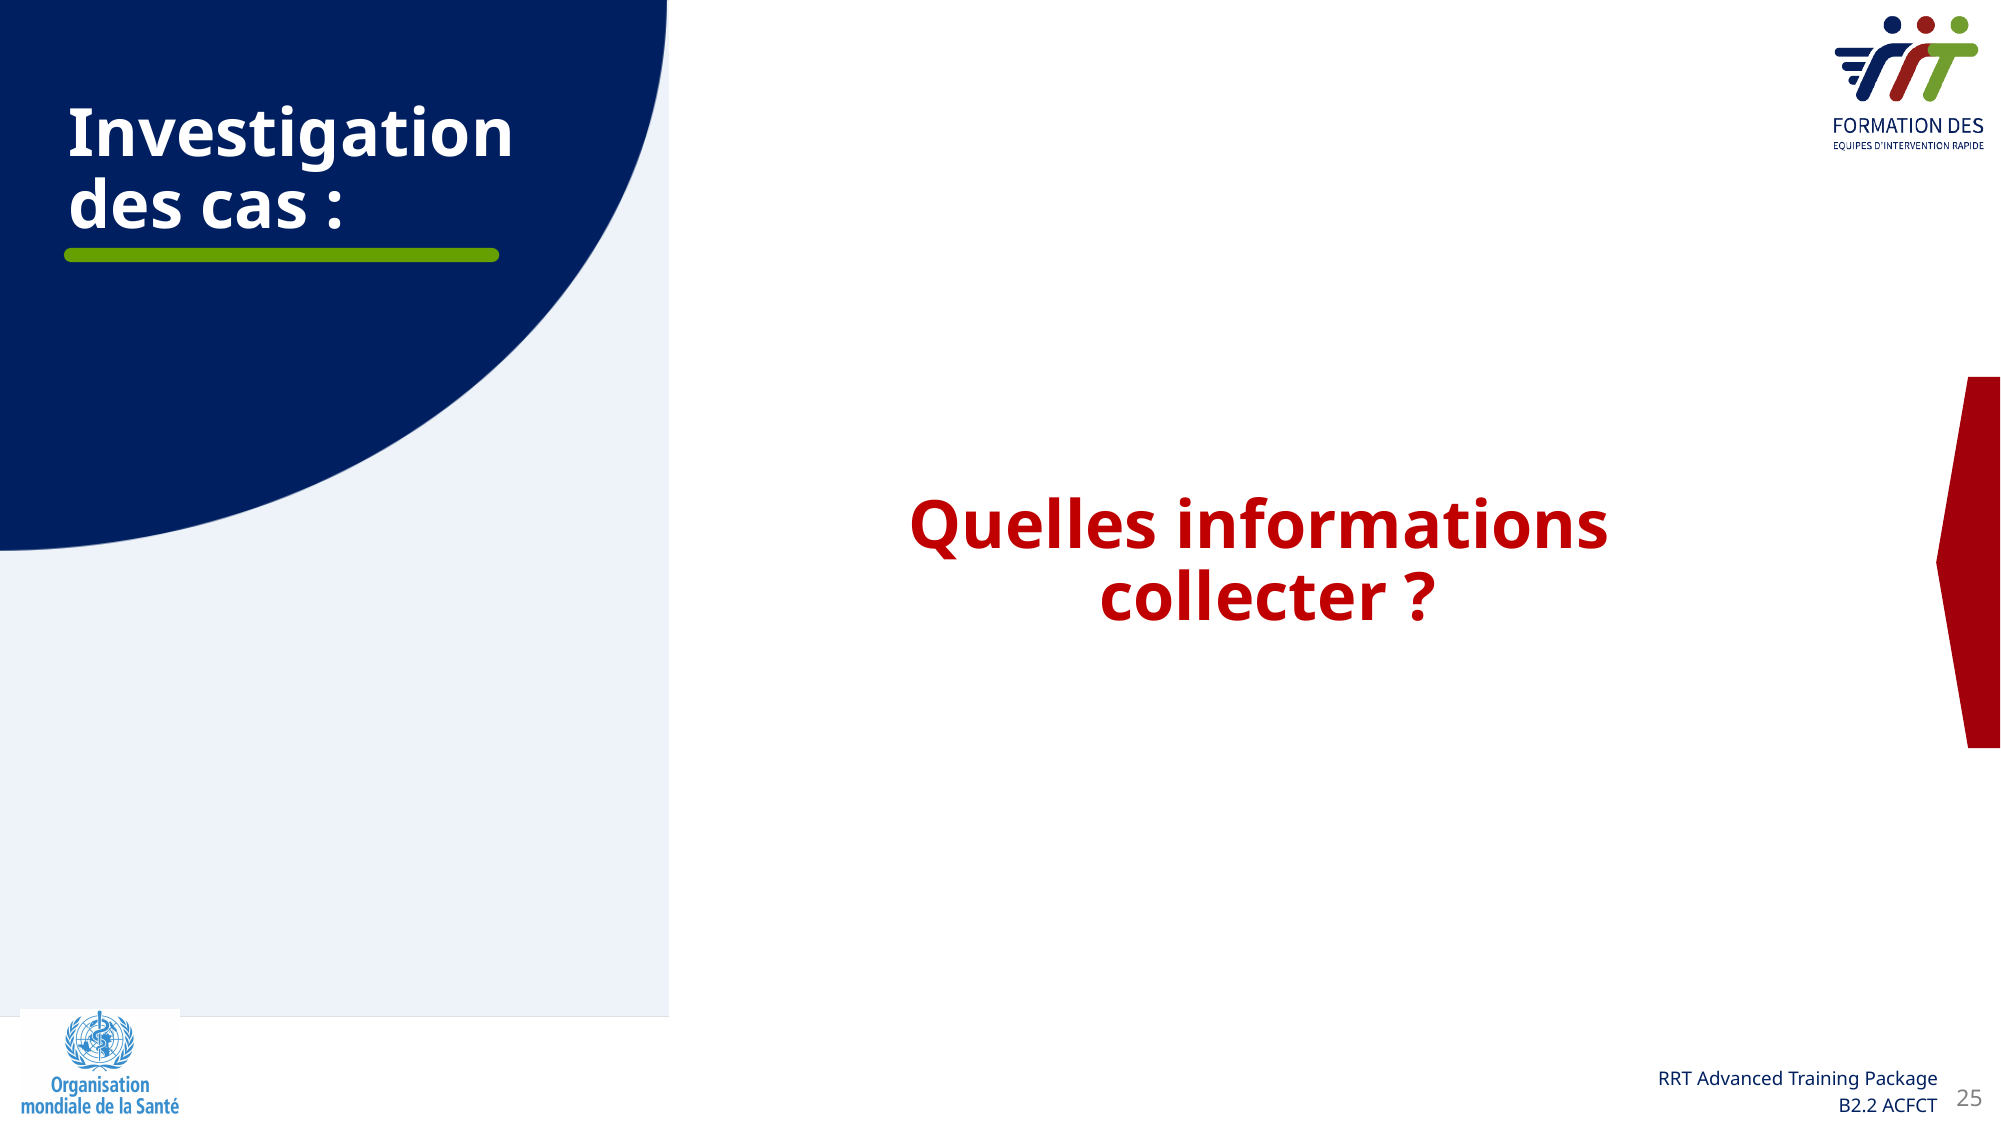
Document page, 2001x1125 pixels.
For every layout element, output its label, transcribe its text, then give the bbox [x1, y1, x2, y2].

picture [0, 0, 669, 1115]
picture [1833, 15, 1984, 151]
text_box Quelles informations collecter ? [806, 483, 1730, 642]
title Investigation des cas : [60, 72, 597, 270]
